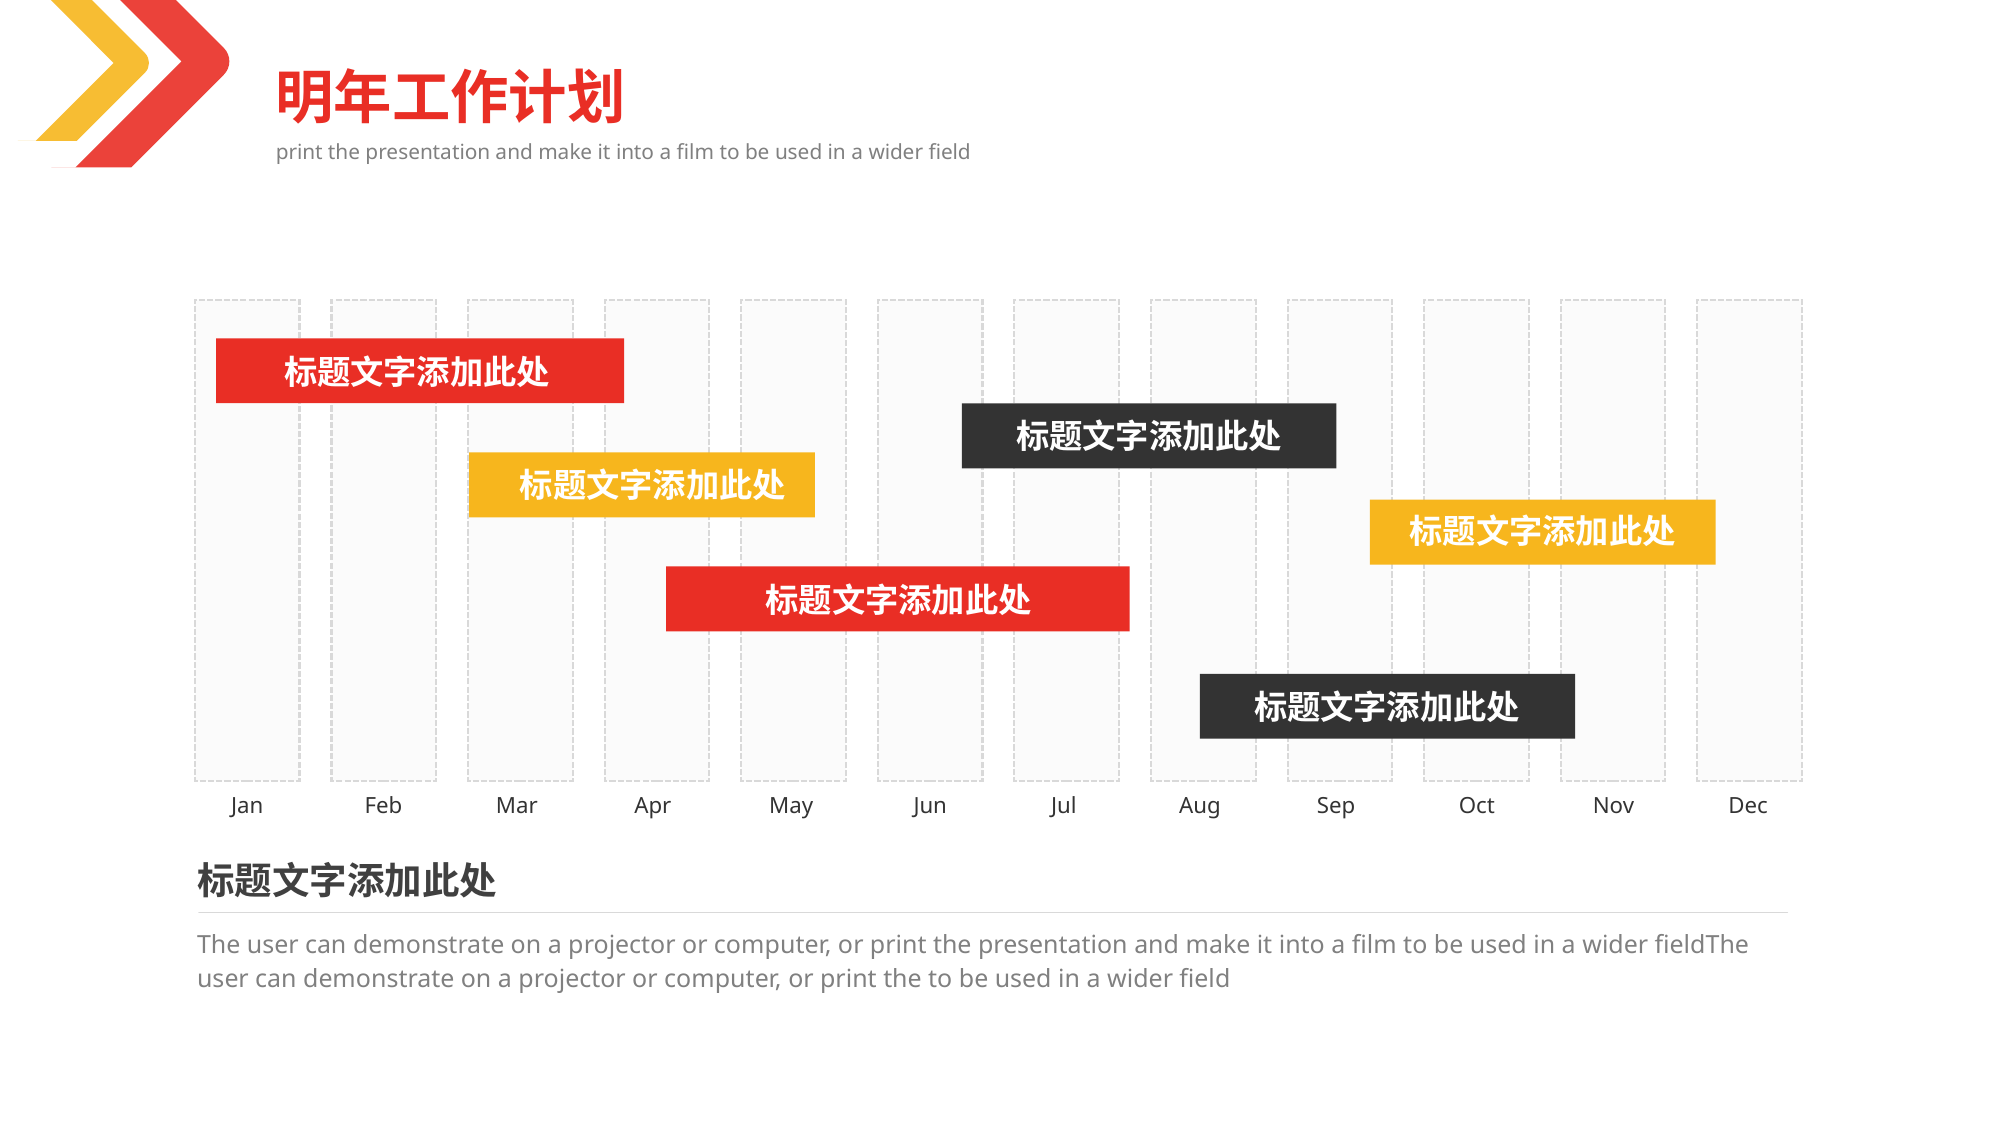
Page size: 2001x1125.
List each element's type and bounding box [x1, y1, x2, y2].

text_box [0, 0, 1169, 193]
text_box [194, 299, 1803, 824]
text_box [182, 850, 1823, 1001]
